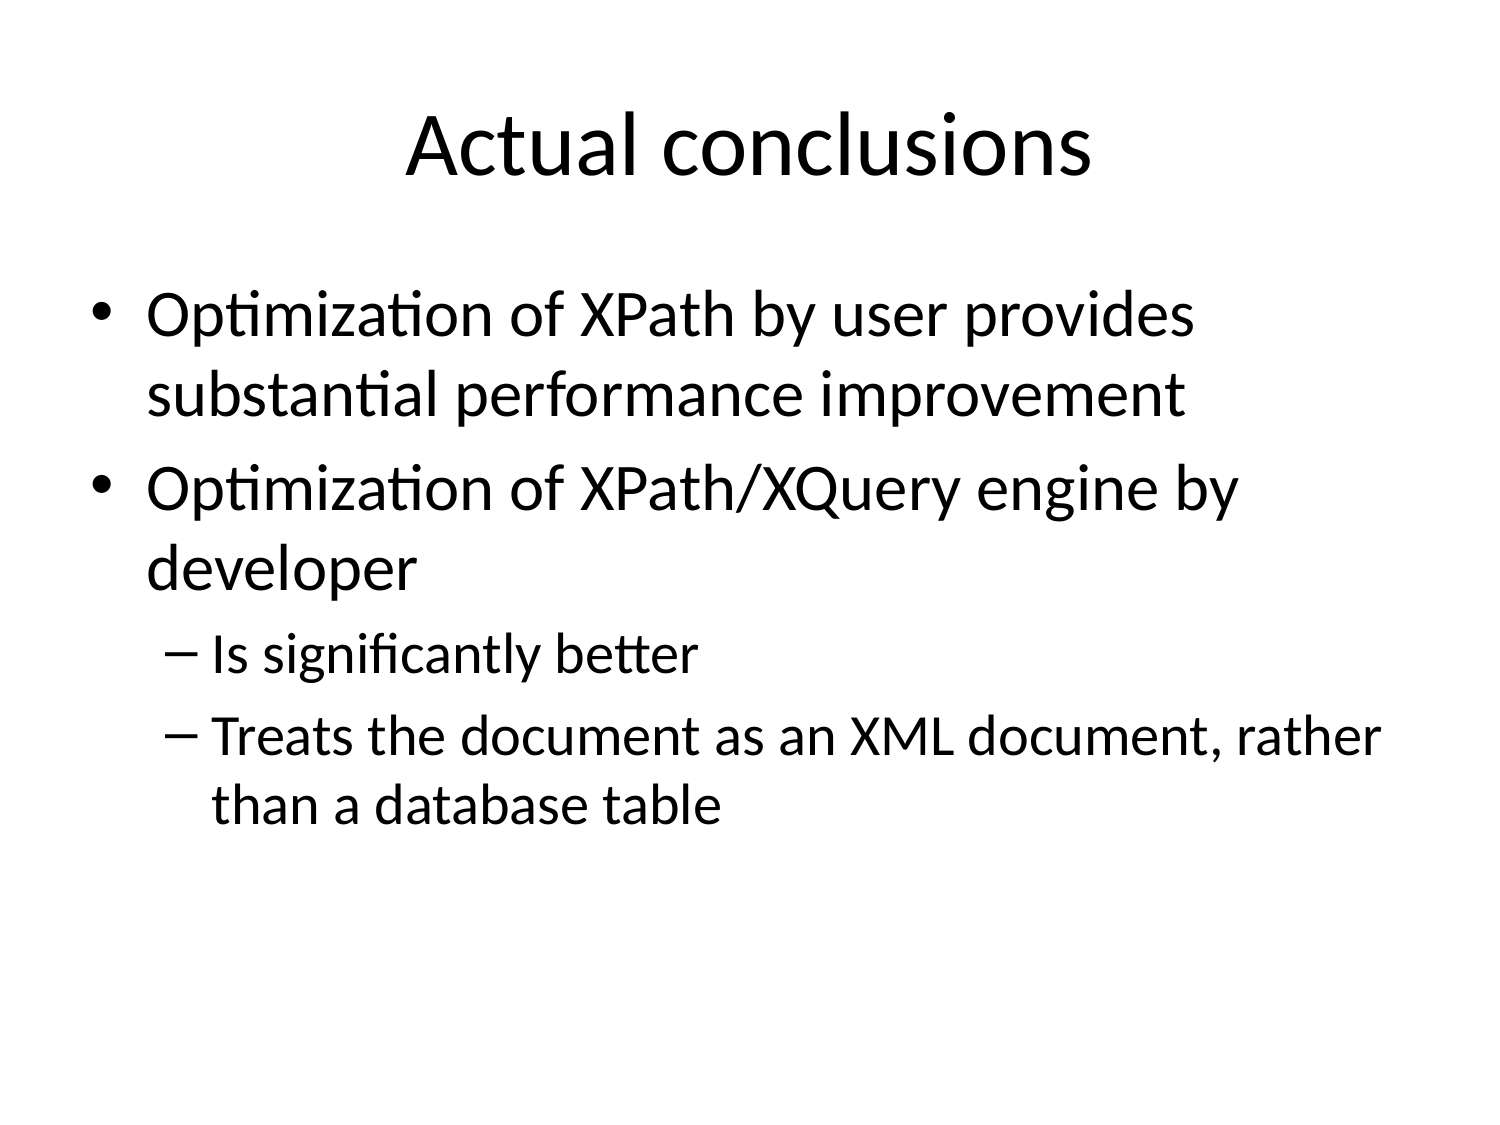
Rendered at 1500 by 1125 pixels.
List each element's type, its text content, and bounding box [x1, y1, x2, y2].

title Actual conclusions [75, 45, 1425, 233]
list Optimization of XPath by user provides substantial performance improvement Optimization of XPath/XQuery engine by developer Is significantly better Treats the document as an XML document, rather than a database table [75, 262, 1425, 1005]
